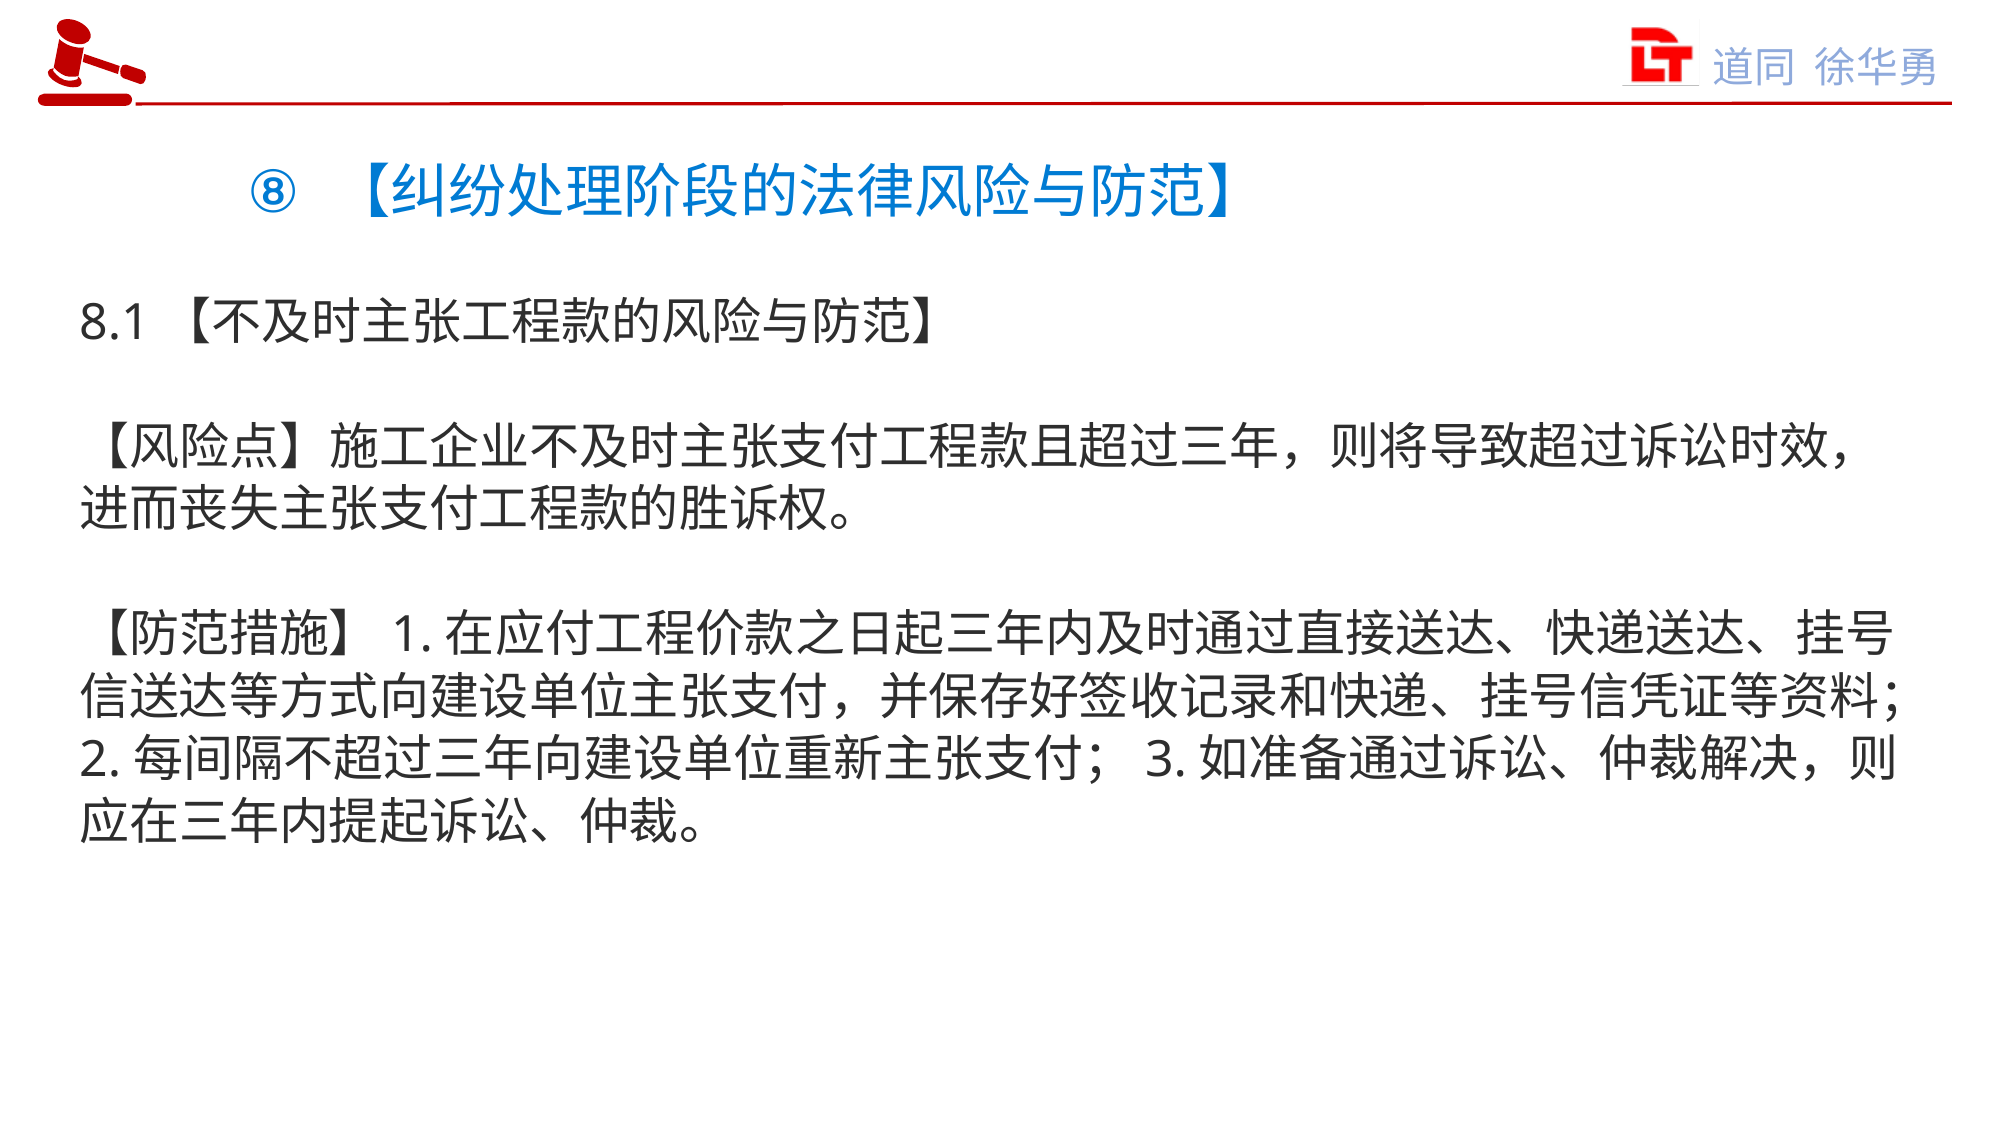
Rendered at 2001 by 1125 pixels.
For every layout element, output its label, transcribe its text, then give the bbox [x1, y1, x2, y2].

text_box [37, 17, 1954, 106]
text_box 【纠纷处理阶段的法律风险与防范】 8.1【不及时主张工程款的风险与防范】 【风险点】施工企业不及时主张支付工程款且超过三年，则将导致超过诉讼时效，进而丧失主张支付工程款的胜诉权。 【防范措施】1.在应付工程价款之日起三年内及时通过直接送达、快递送达、挂号信送达等方式向建设单位主张支付，并保存好签收记录和快递、挂号信凭证等资料；2.每间隔不超过三年向建设单位重新主张支付；3.如准备通过诉讼、仲裁解决，则应在三年内提起诉讼、仲裁。 [64, 154, 1936, 857]
picture [1622, 19, 1699, 97]
